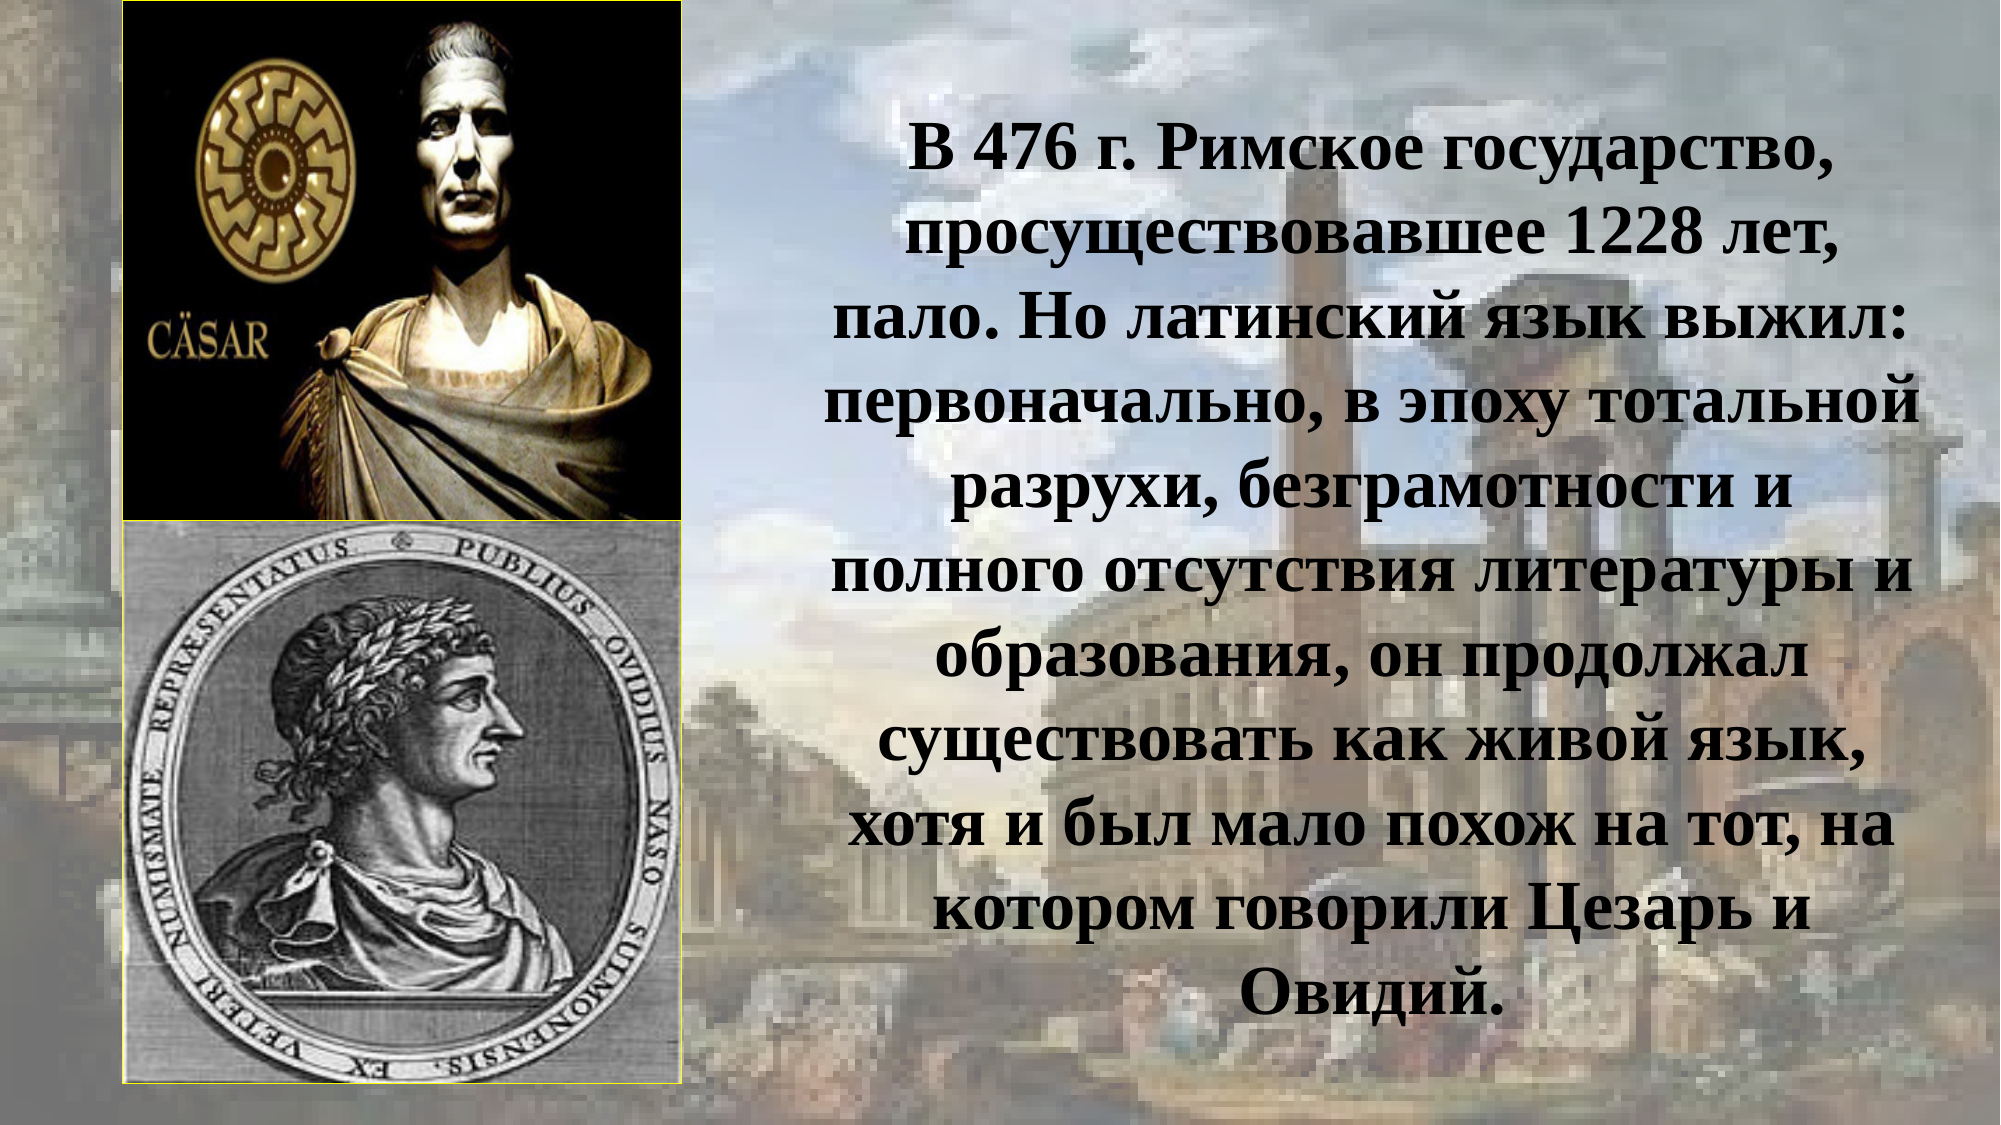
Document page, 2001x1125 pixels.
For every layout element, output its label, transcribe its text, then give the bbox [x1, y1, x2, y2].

title В 476 г. Римское государство, просуществовавшее 1228 лет, пало. Но латинский язык выжил: первоначально, в эпоху тотальной разрухи, безграмотности и полного отсутствия литературы и образования, он продолжал существовать как живой язык, хотя и был мало похож на тот, на котором говорили Цезарь и Овидий. [808, 43, 1938, 1084]
picture [122, 0, 682, 1084]
